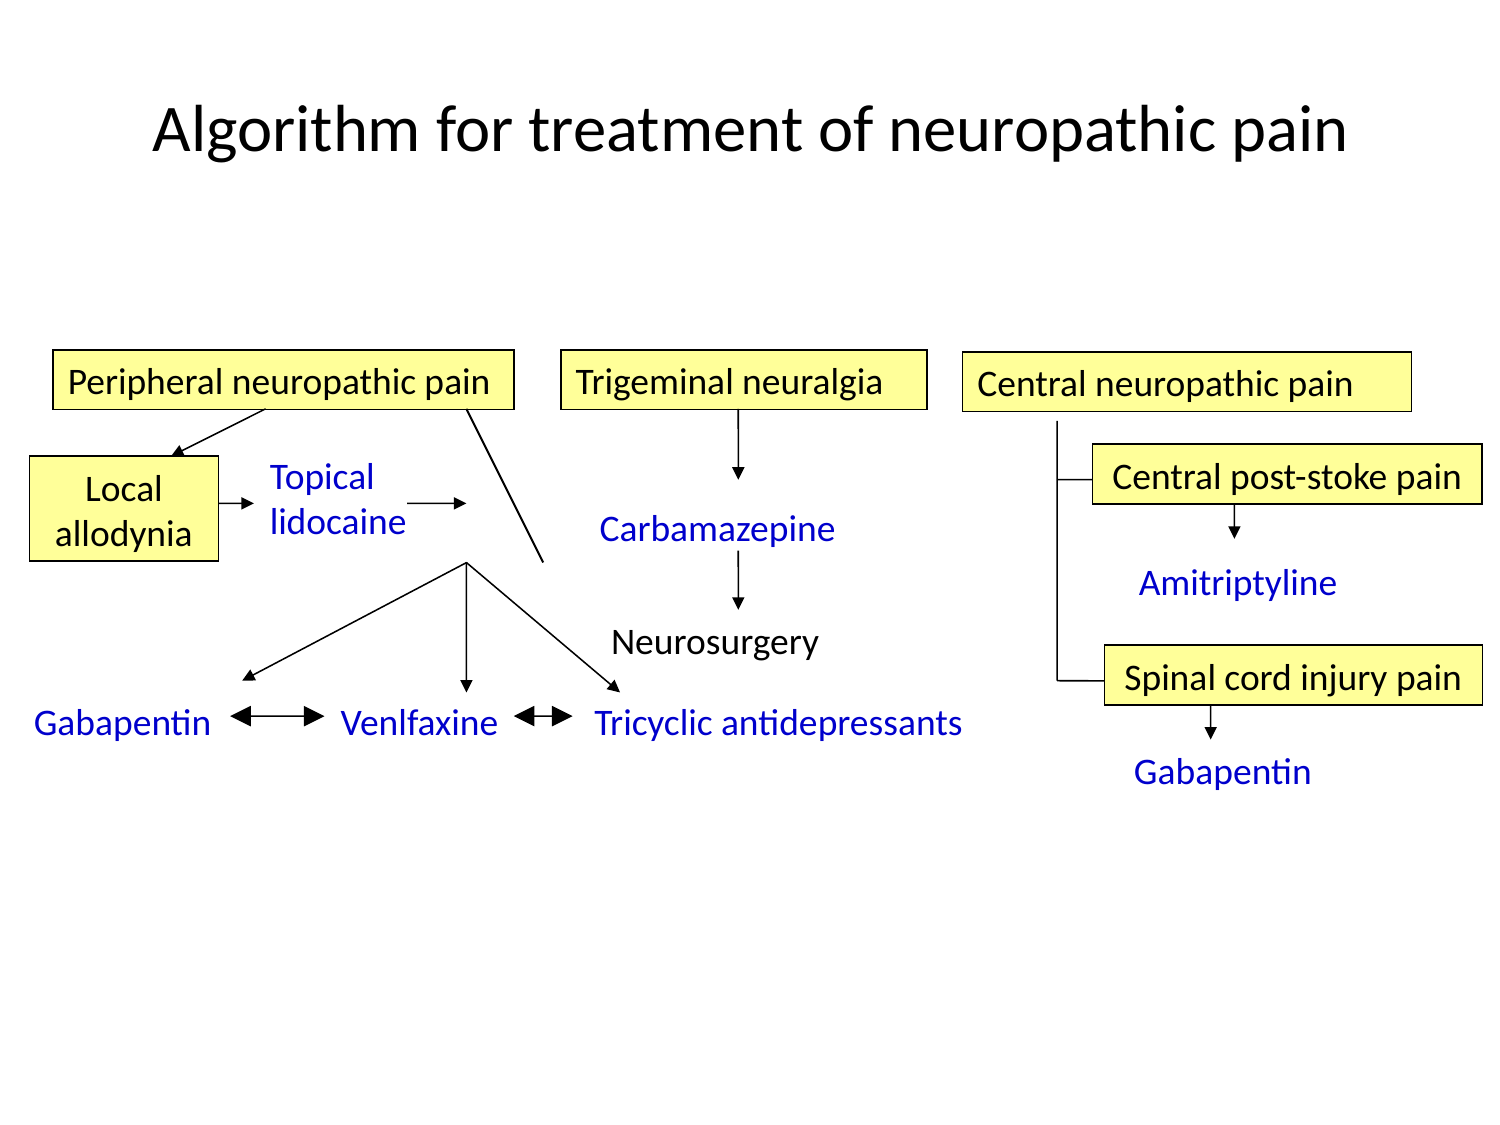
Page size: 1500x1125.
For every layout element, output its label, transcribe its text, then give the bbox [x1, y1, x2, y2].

text_box Topical lidocaine [254, 444, 422, 549]
text_box Central neuropathic pain [962, 352, 1412, 412]
text_box [1228, 503, 1241, 539]
text_box Trigeminal neuralgia [560, 349, 927, 410]
text_box [407, 497, 462, 510]
text_box Peripheral neuropathic pain [53, 349, 514, 410]
text_box Spinal cord injury pain [1104, 645, 1483, 705]
text_box Tricyclic antidepressants [579, 690, 978, 751]
text_box Gabapentin [1119, 739, 1327, 800]
text_box [1204, 704, 1217, 740]
text_box Neurosurgery [596, 609, 868, 670]
text_box [732, 550, 745, 610]
text_box Central post-stoke pain [1092, 444, 1483, 504]
text_box [230, 705, 325, 727]
text_box [242, 564, 463, 681]
text_box [469, 565, 621, 693]
text_box Carbamazepine [584, 496, 904, 557]
text_box [171, 408, 266, 457]
text_box [513, 705, 573, 727]
text_box [218, 497, 254, 510]
title Algorithm for treatment of neuropathic pain [41, 54, 1460, 173]
text_box [732, 408, 745, 480]
text_box [460, 567, 473, 693]
text_box Venlfaxine [325, 690, 514, 751]
text_box Local allodynia [29, 456, 219, 561]
text_box Gabapentin [18, 690, 227, 751]
text_box Amitriptyline [1123, 550, 1353, 611]
